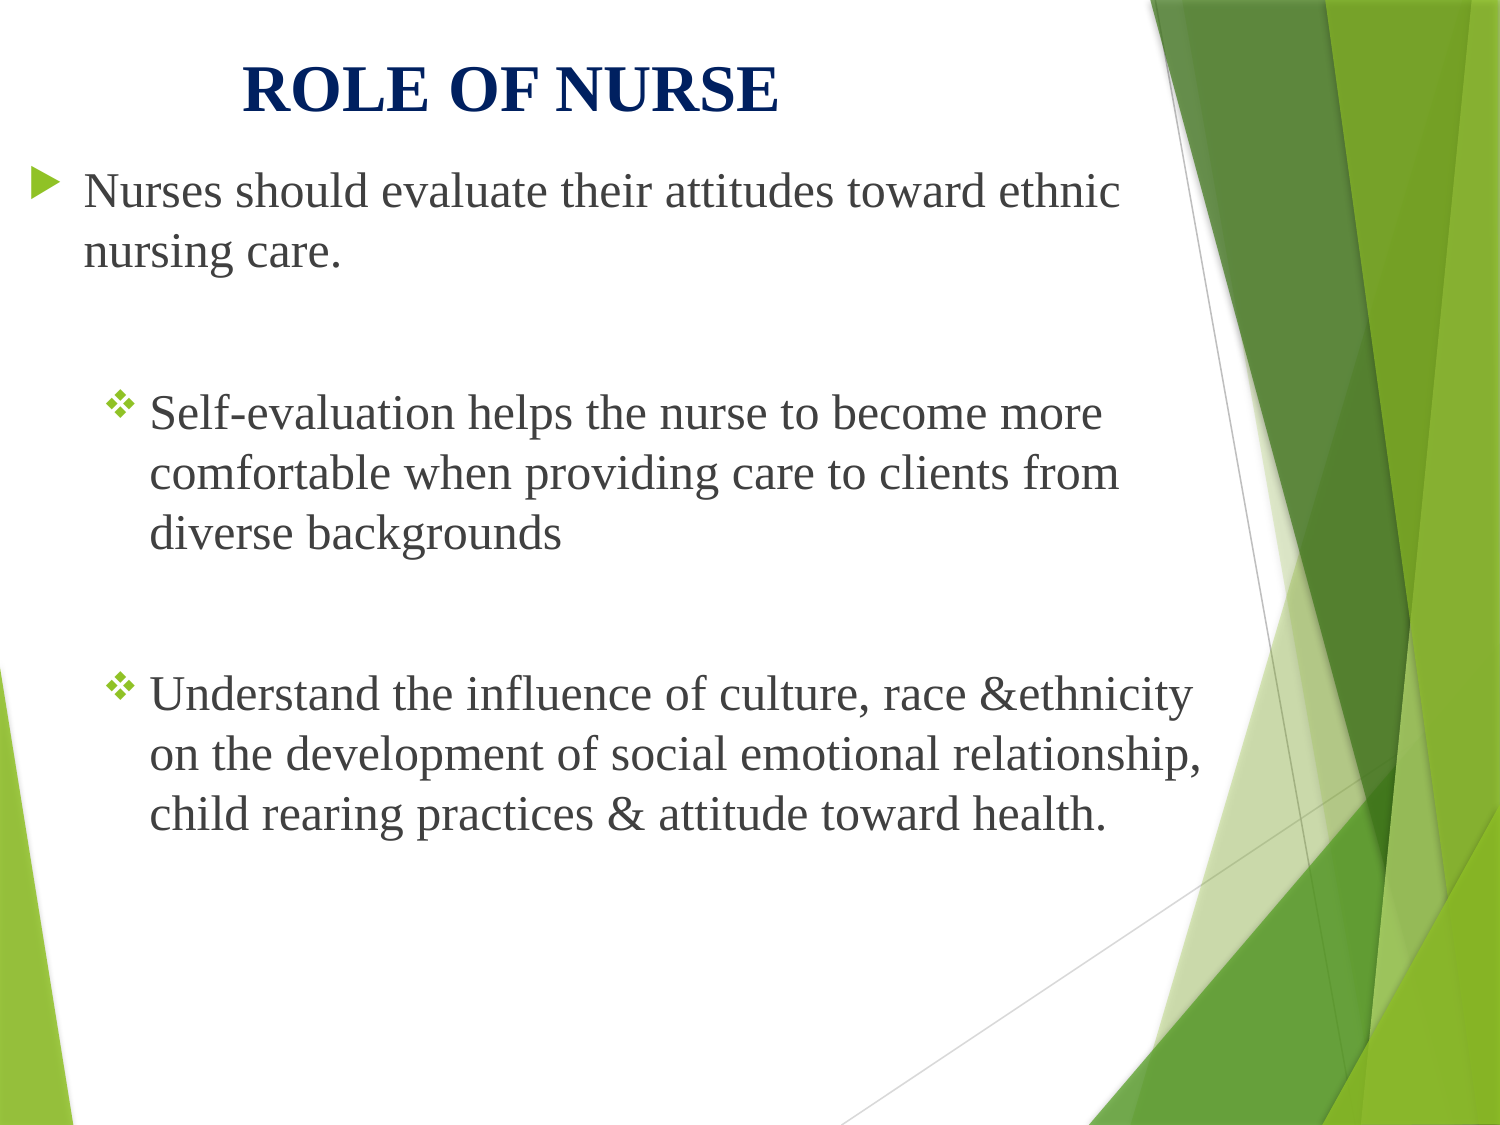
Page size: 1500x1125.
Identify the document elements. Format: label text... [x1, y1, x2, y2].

text_box ROLE OF NURSE [227, 37, 797, 133]
list Nurses should evaluate their attitudes toward ethnic nursing care. Self-evaluation helps the nurse to become more comfortable when providing care to clients from diverse backgrounds Understand the influence of culture, race &ethnicity on the development of social emotional relationship, child rearing practices & attitude toward health. [12, 149, 1263, 1050]
